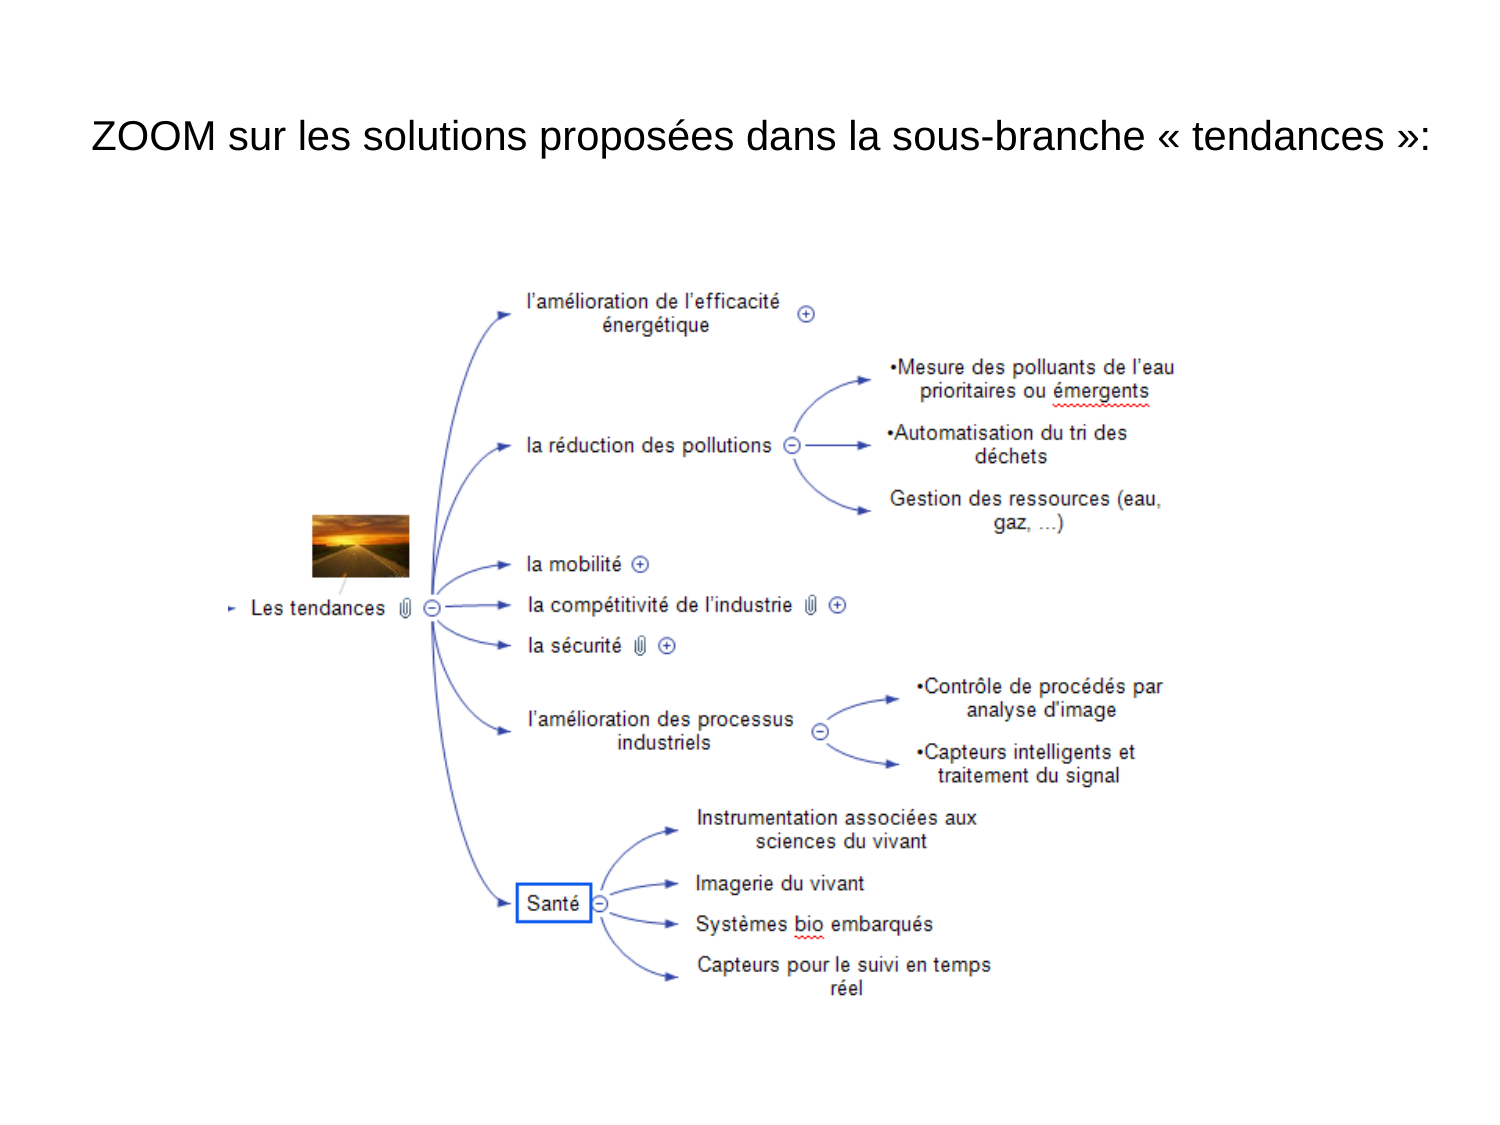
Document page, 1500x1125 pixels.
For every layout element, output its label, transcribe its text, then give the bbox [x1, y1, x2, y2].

text_box ZOOM sur les solutions proposées dans la sous-branche « tendances »: [76, 101, 1471, 167]
picture [228, 243, 1272, 1008]
